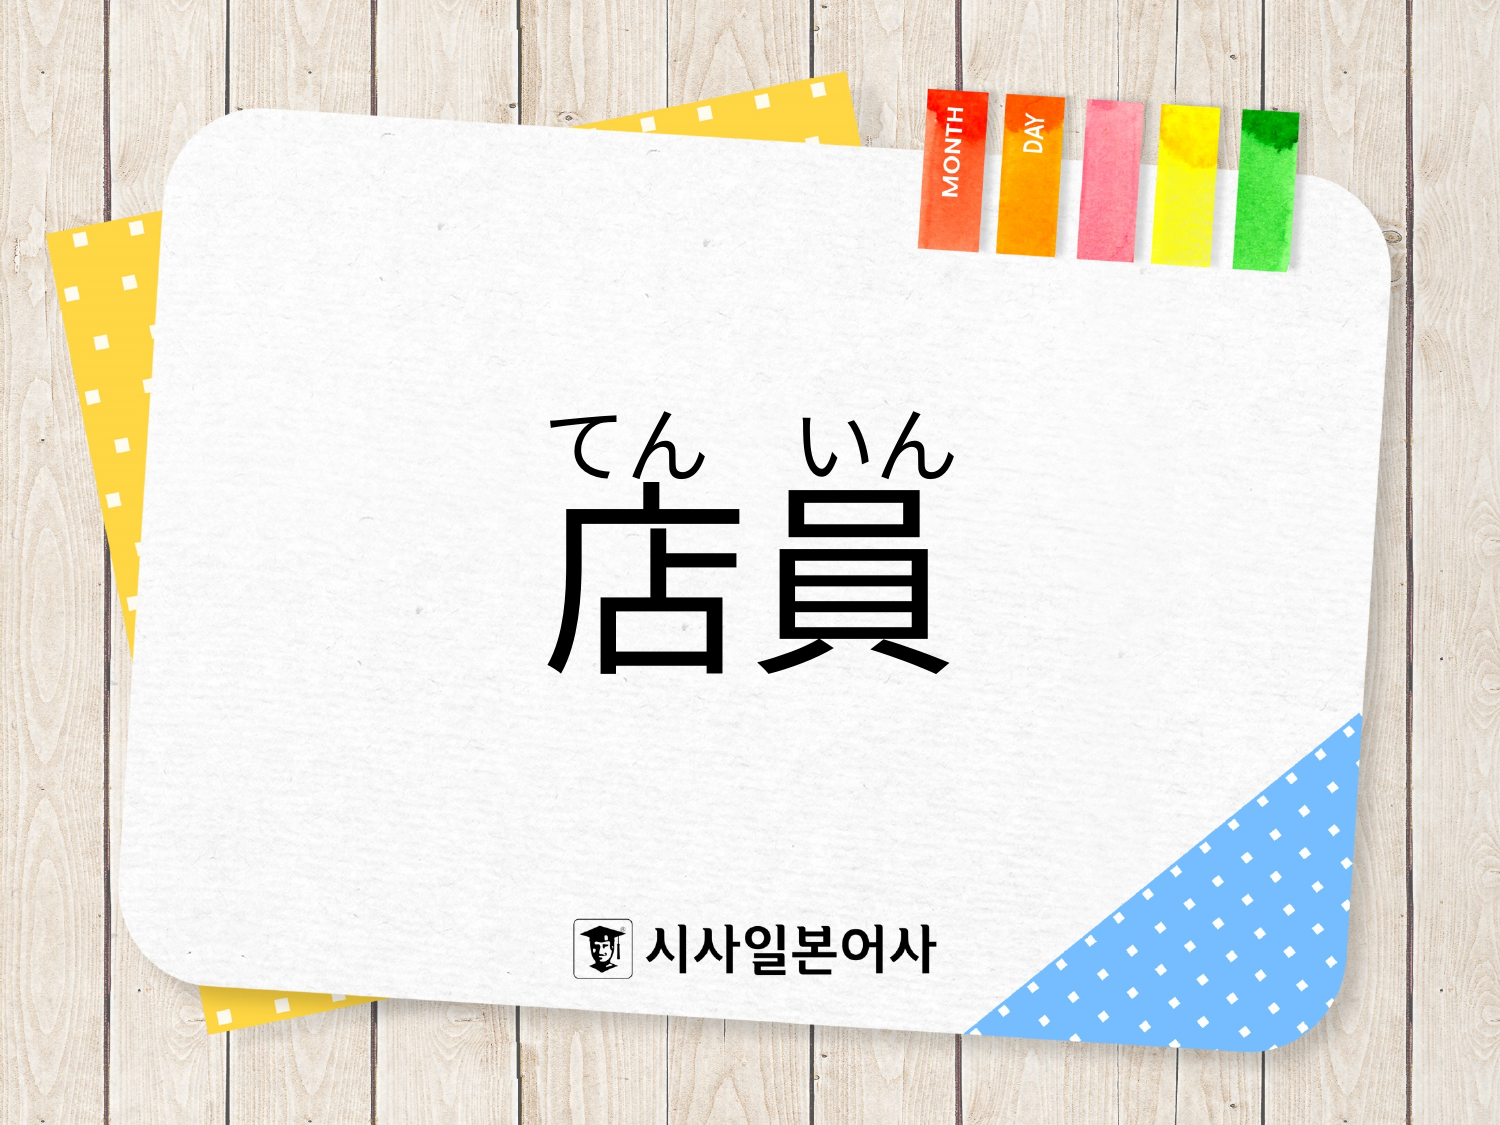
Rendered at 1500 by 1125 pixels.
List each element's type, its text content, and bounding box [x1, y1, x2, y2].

picture [0, 0, 1500, 1125]
text_box てん いん [528, 385, 975, 501]
title 店員 [75, 338, 1425, 811]
